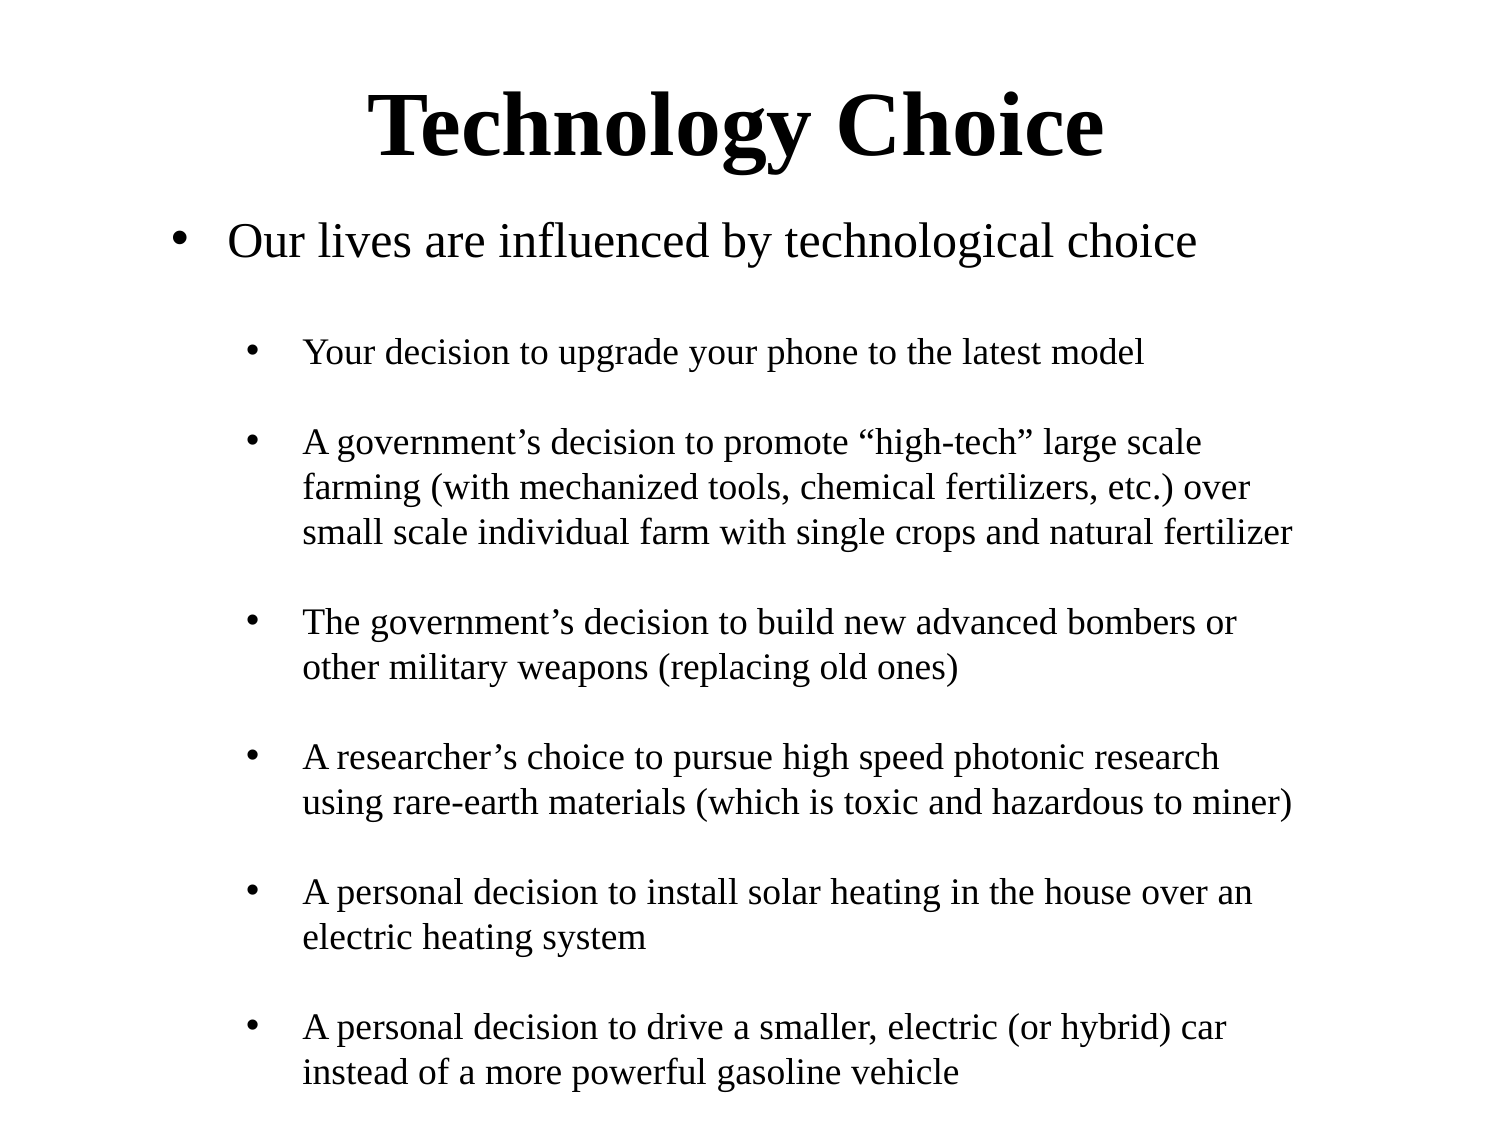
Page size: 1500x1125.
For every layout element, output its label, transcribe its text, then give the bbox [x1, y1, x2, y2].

title Technology Choice [93, 37, 1382, 200]
text_box Our lives are influenced by technological choice Your decision to upgrade your phone to the latest model A government’s decision to promote “high-tech” large scale farming (with mechanized tools, chemical fertilizers, etc.) over small scale individual farm with single crops and natural fertilizer The government’s decision to build new advanced bombers or other military weapons (replacing old ones) A researcher’s choice to pursue high speed photonic research using rare-earth materials (which is toxic and hazardous to miner) A personal decision to install solar heating in the house over an electric heating system A personal decision to drive a smaller, electric (or hybrid) car instead of a more powerful gasoline vehicle [156, 199, 1319, 1100]
